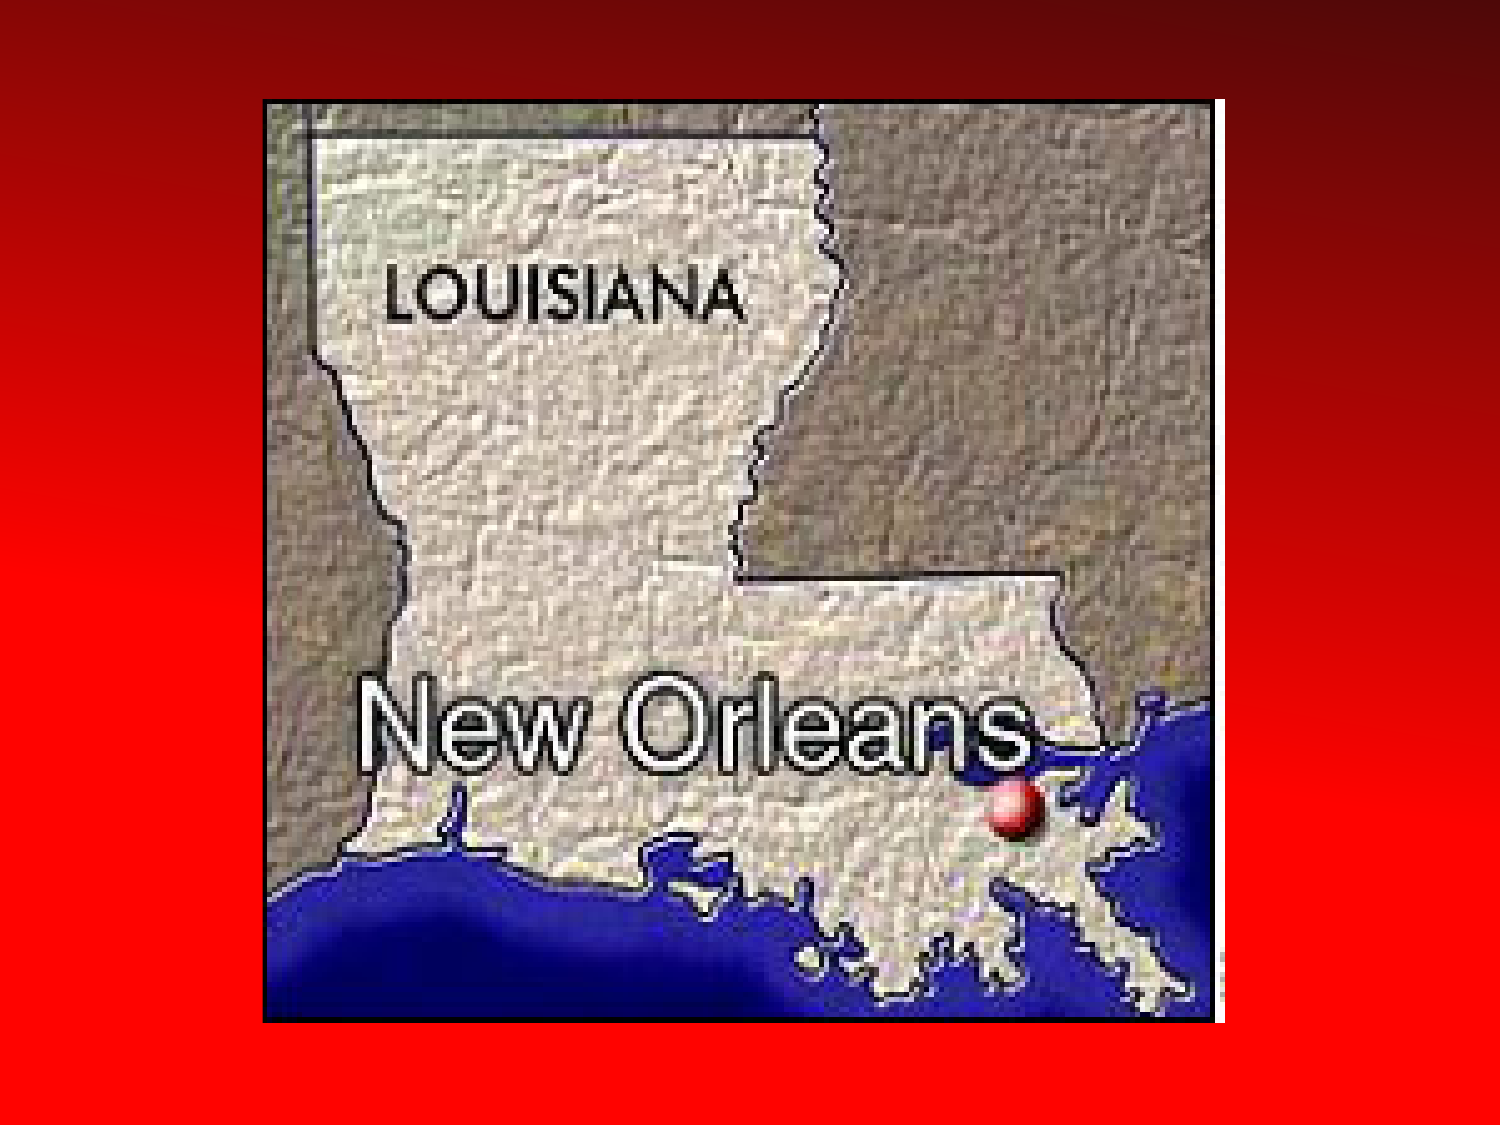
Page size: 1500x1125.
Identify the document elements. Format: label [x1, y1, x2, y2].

picture [262, 99, 1226, 1023]
